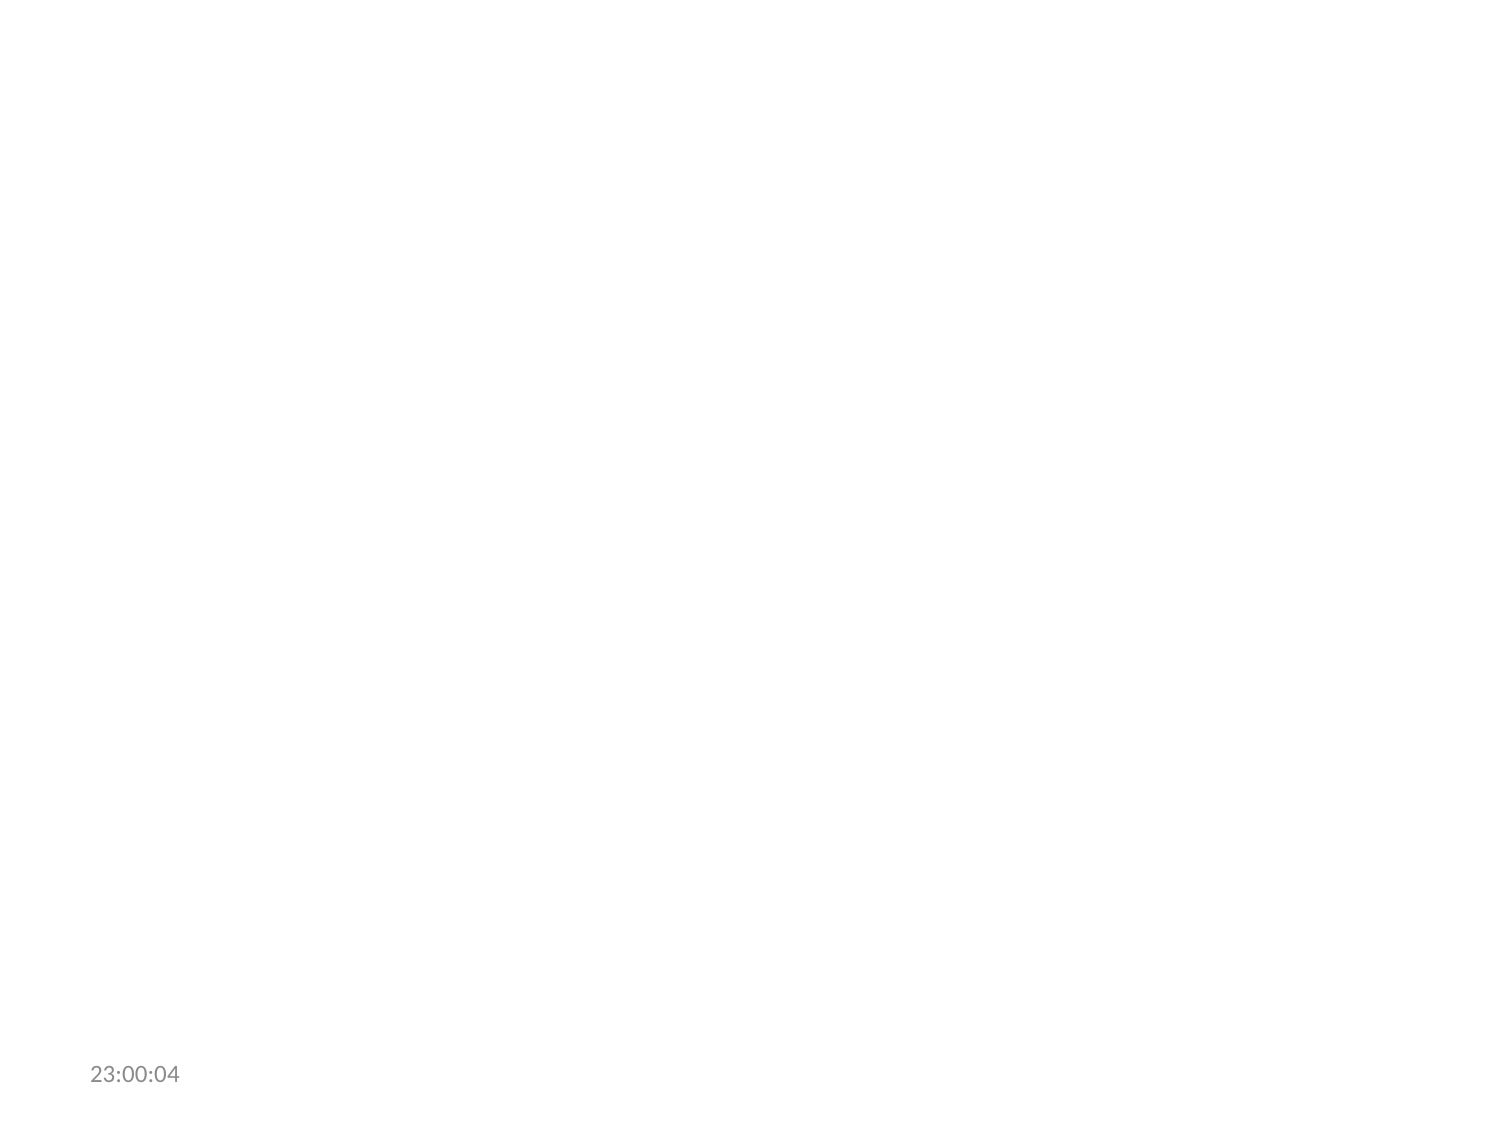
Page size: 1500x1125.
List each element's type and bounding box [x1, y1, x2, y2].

slide_number [75, 1042, 425, 1103]
